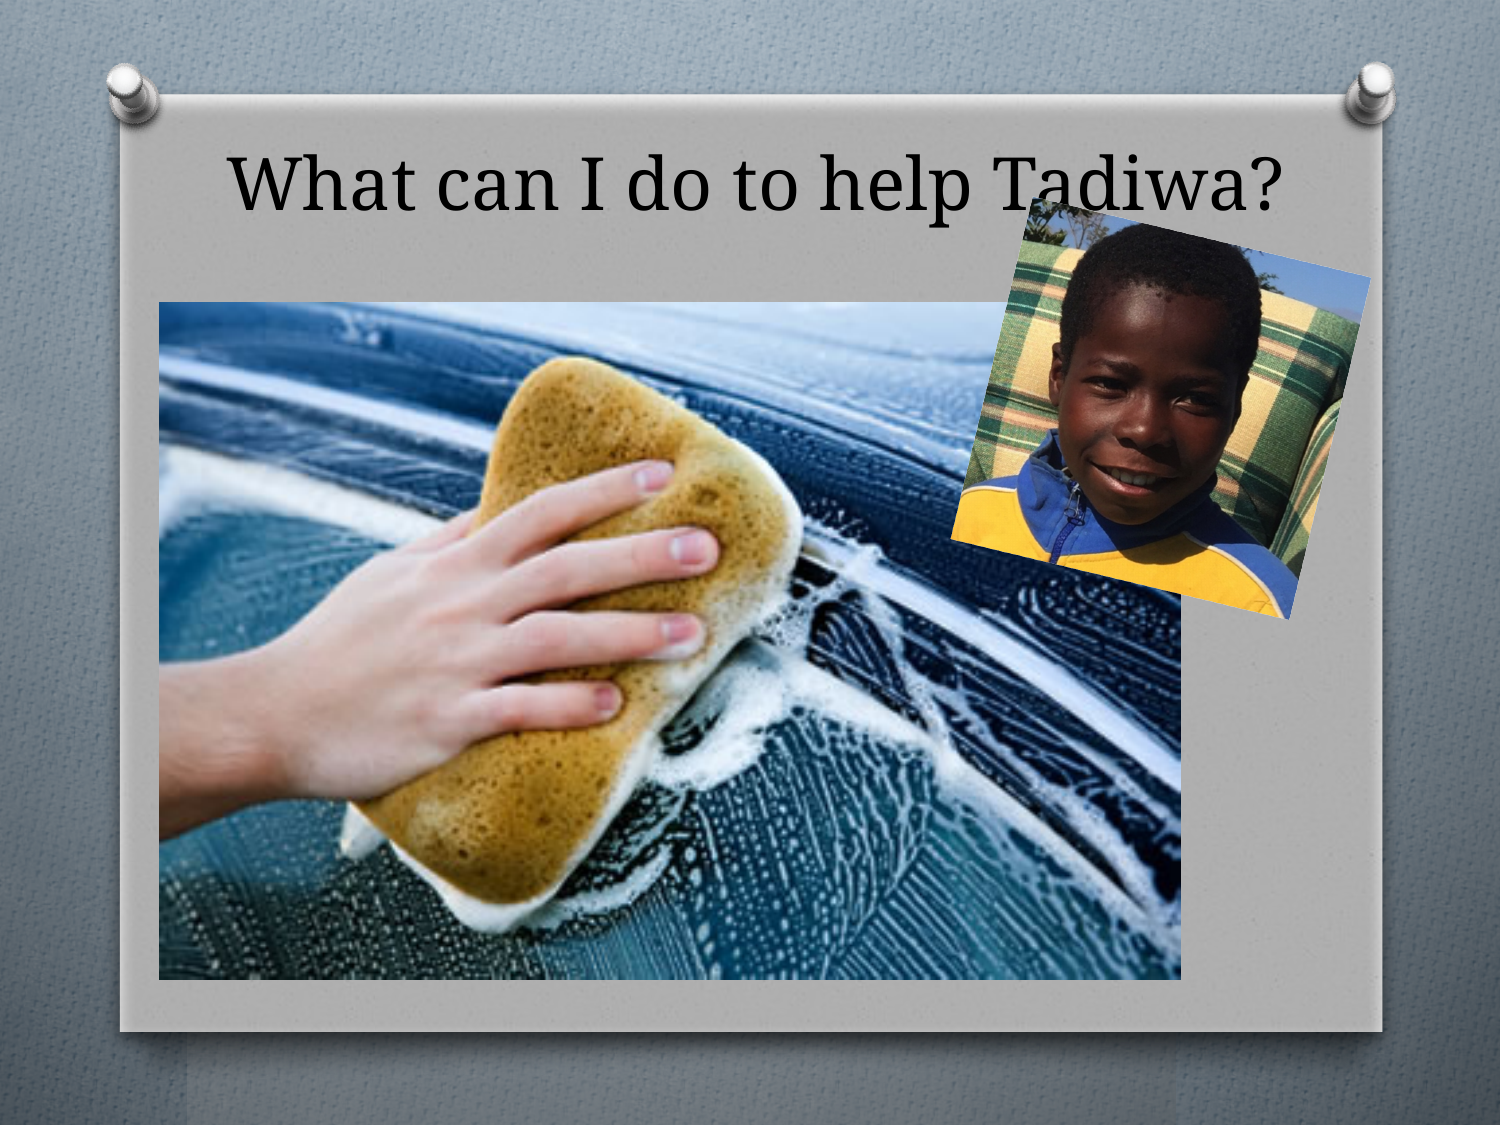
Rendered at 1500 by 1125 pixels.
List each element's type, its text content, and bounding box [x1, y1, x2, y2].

title What can I do to help Tadiwa? [147, 101, 1365, 261]
picture [75, 29, 198, 147]
picture [159, 197, 1371, 981]
picture [1317, 35, 1439, 151]
